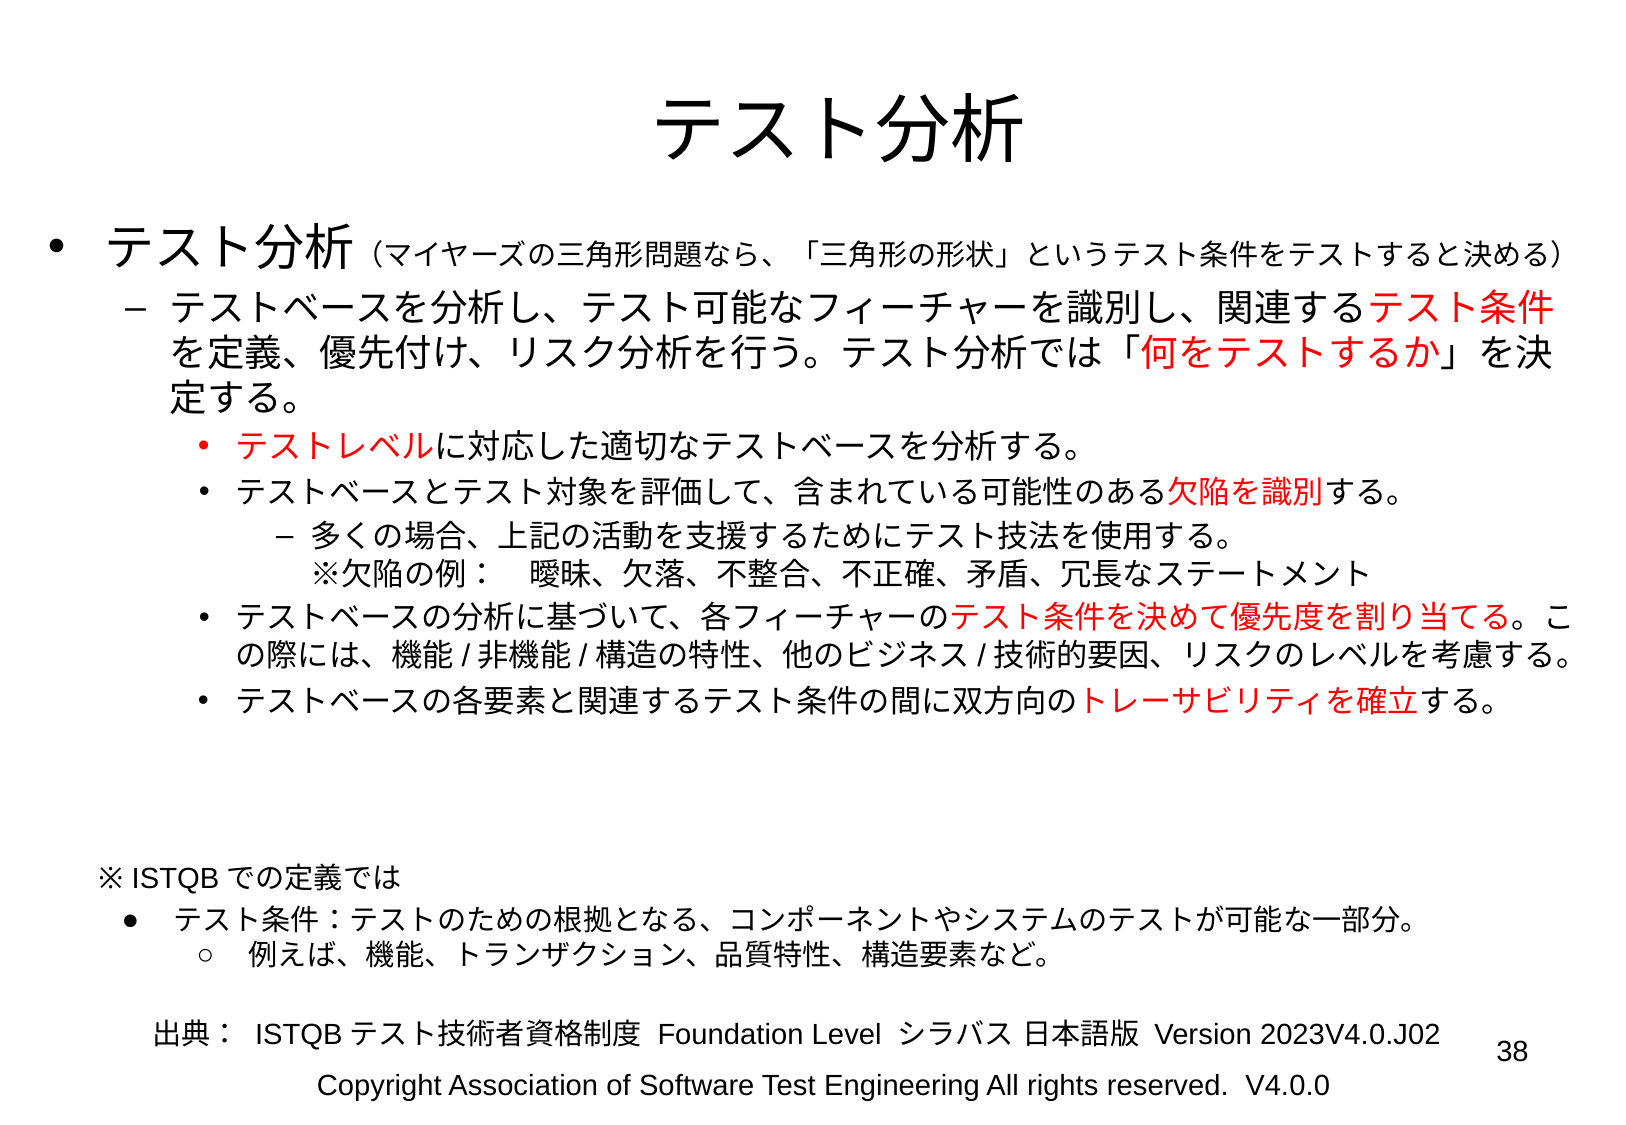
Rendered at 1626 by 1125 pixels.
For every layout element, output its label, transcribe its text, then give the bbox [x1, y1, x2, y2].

footer Copyright Association of Software Test Engineering All rights reserved. V4.0.0 [233, 1058, 1164, 1103]
text_box 出典： ISTQBテスト技術者資格制度 Foundation Level シラバス 日本語版 Version 2023V4.0.J02 [32, 1008, 1561, 1058]
list テスト分析（マイヤーズの三角形問題なら、「三角形の形状」というテスト条件をテストすると決める） テストベースを分析し、テスト可能なフィーチャーを識別し、関連するテスト条件を定義、優先付け、リスク分析を行う。テスト分析では「何をテストするか」を決定する。 テストレベルに対応した適切なテストベースを分析する。 テストベースとテスト対象を評価して、含まれている可能性のある欠陥を識別する。 多くの場合、上記の活動を支援するためにテスト技法を使用する。 ※欠陥の例： 曖昧、欠落、不整合、不正確、矛盾、冗長なステートメント テストベースの分析に基づいて、各フィーチャーのテスト条件を決めて優先度を割り当てる。この際には、機能/非機能/構造の特性、他のビジネス/技術的要因、リスクのレベルを考慮する。 テストベースの各要素と関連するテスト条件の間に双方向のトレーサビリティを確立する。 [32, 208, 1604, 789]
slide_number ‹#› [1164, 1058, 1544, 1103]
text_box ※ ISTQBでの定義では テスト条件：テストのための根拠となる、コンポーネントやシステムのテストが可能な一部分。 例えば、機能、トランザクション、品質特性、構造要素など。 [83, 844, 1592, 987]
title テスト分析 [137, 87, 1538, 167]
